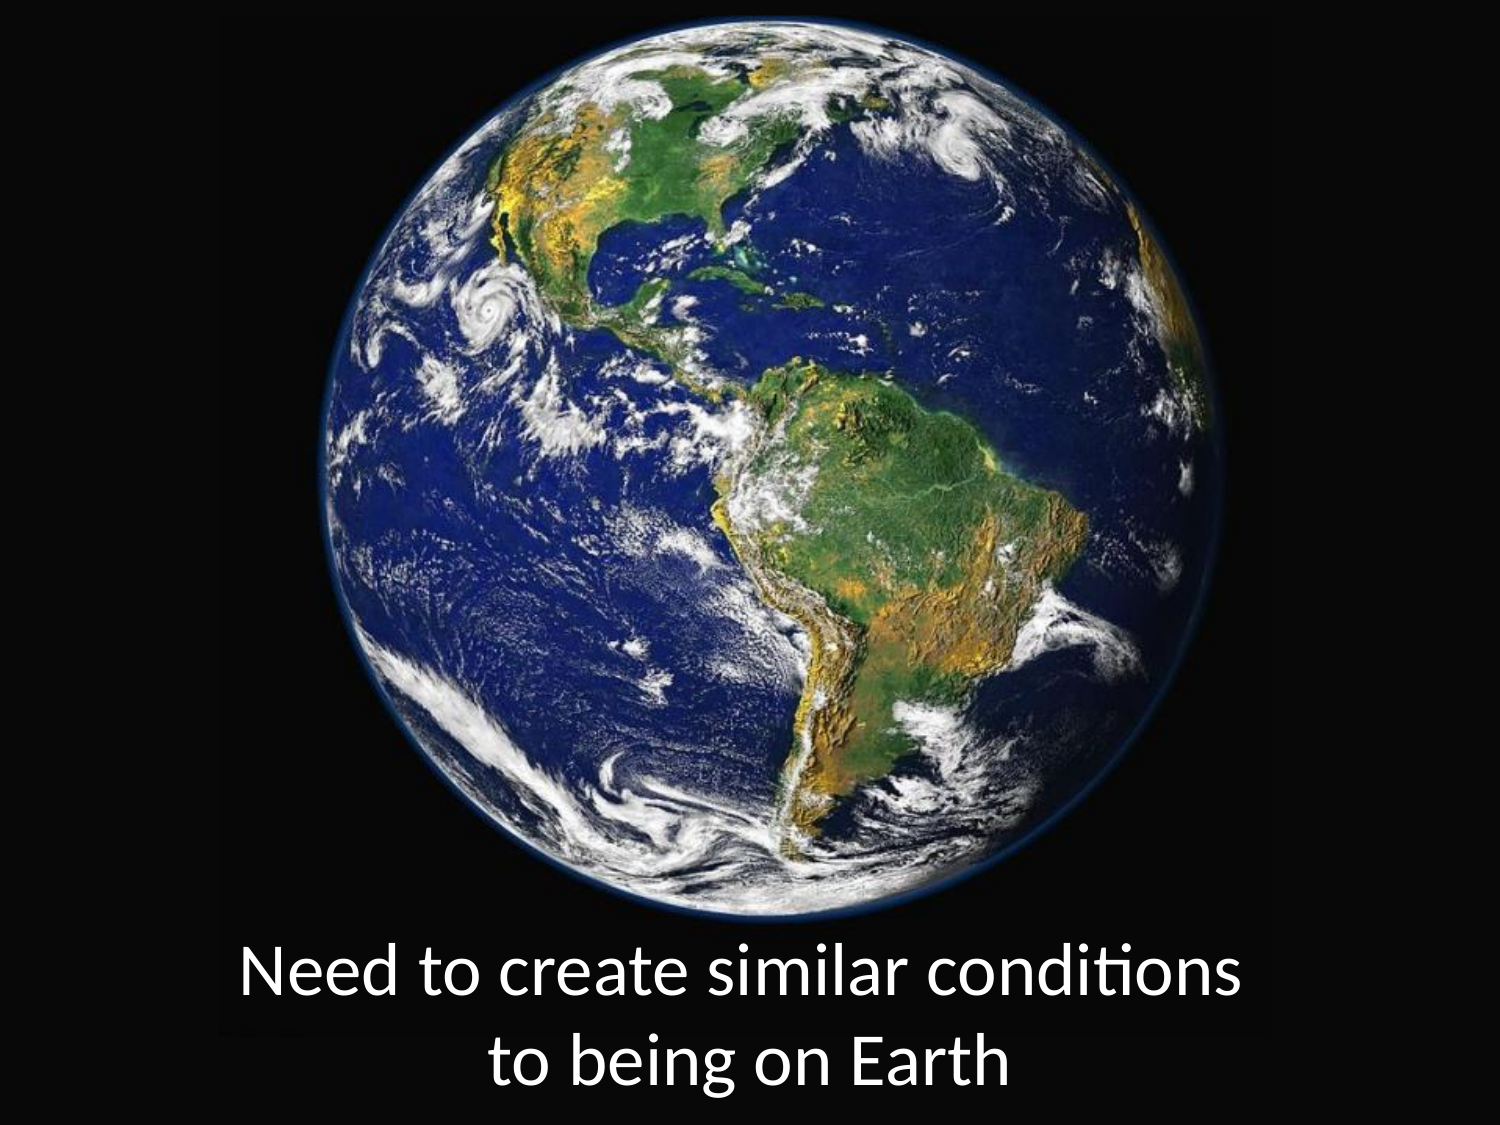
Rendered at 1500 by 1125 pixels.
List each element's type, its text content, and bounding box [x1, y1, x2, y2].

title Need to create similar conditions to being on Earth [0, 916, 1500, 1105]
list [218, 15, 1271, 1039]
